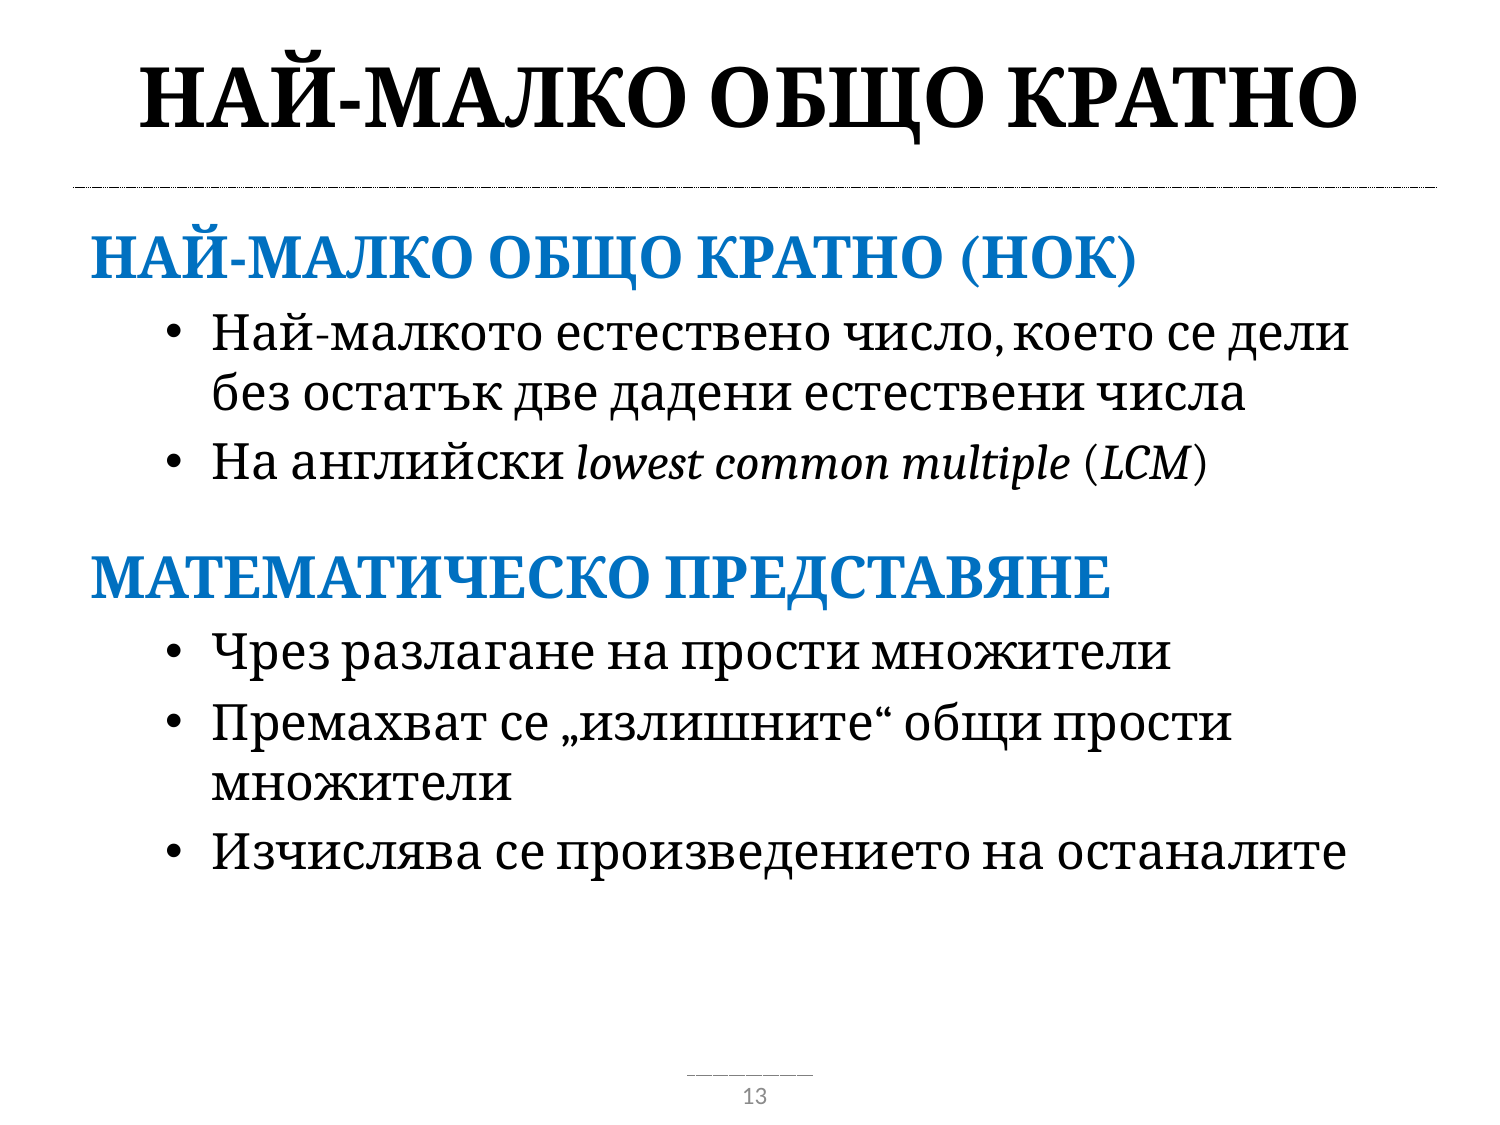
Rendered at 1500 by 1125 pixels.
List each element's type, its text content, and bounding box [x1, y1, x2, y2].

title Най-малко общо кратно [0, 0, 1500, 188]
slide_number 13 [579, 1065, 930, 1125]
list Най-малко общо кратно (НОК) Най-малкото естествено число, което се дели без остатък две дадени естествени числа На английски lowest common multiple (LCM) Математическо представяне Чрез разлагане на прости множители Премахват се „излишните“ общи прости множители Изчислява се произведението на останалите [75, 212, 1450, 1063]
